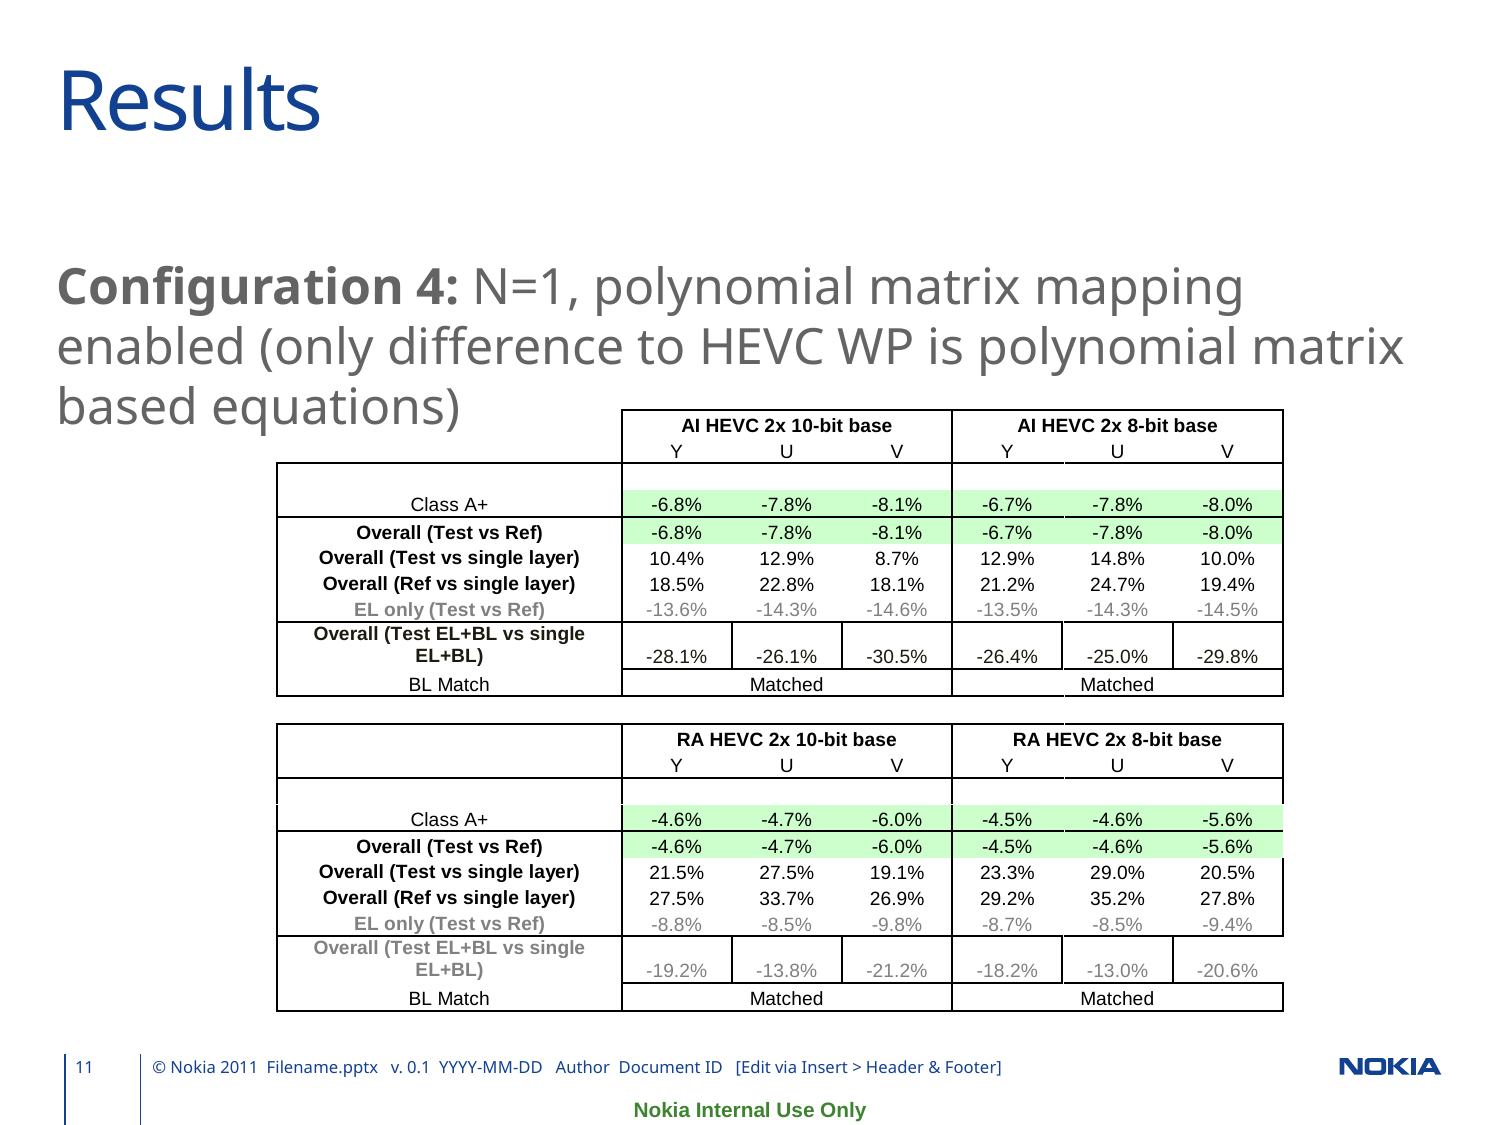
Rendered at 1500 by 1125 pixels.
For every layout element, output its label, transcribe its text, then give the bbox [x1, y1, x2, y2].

footer © Nokia 2011 Filename.pptx v. 0.1 YYYY-MM-DD Author Document ID [Edit via Insert > Header & Footer] [152, 1057, 1231, 1079]
list Configuration 4: N=1, polynomial matrix mapping enabled (only difference to HEVC WP is polynomial matrix based equations) [56, 254, 1436, 1032]
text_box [265, 408, 1294, 1055]
title Results [56, 47, 1433, 149]
slide_number 11 [75, 1057, 124, 1079]
